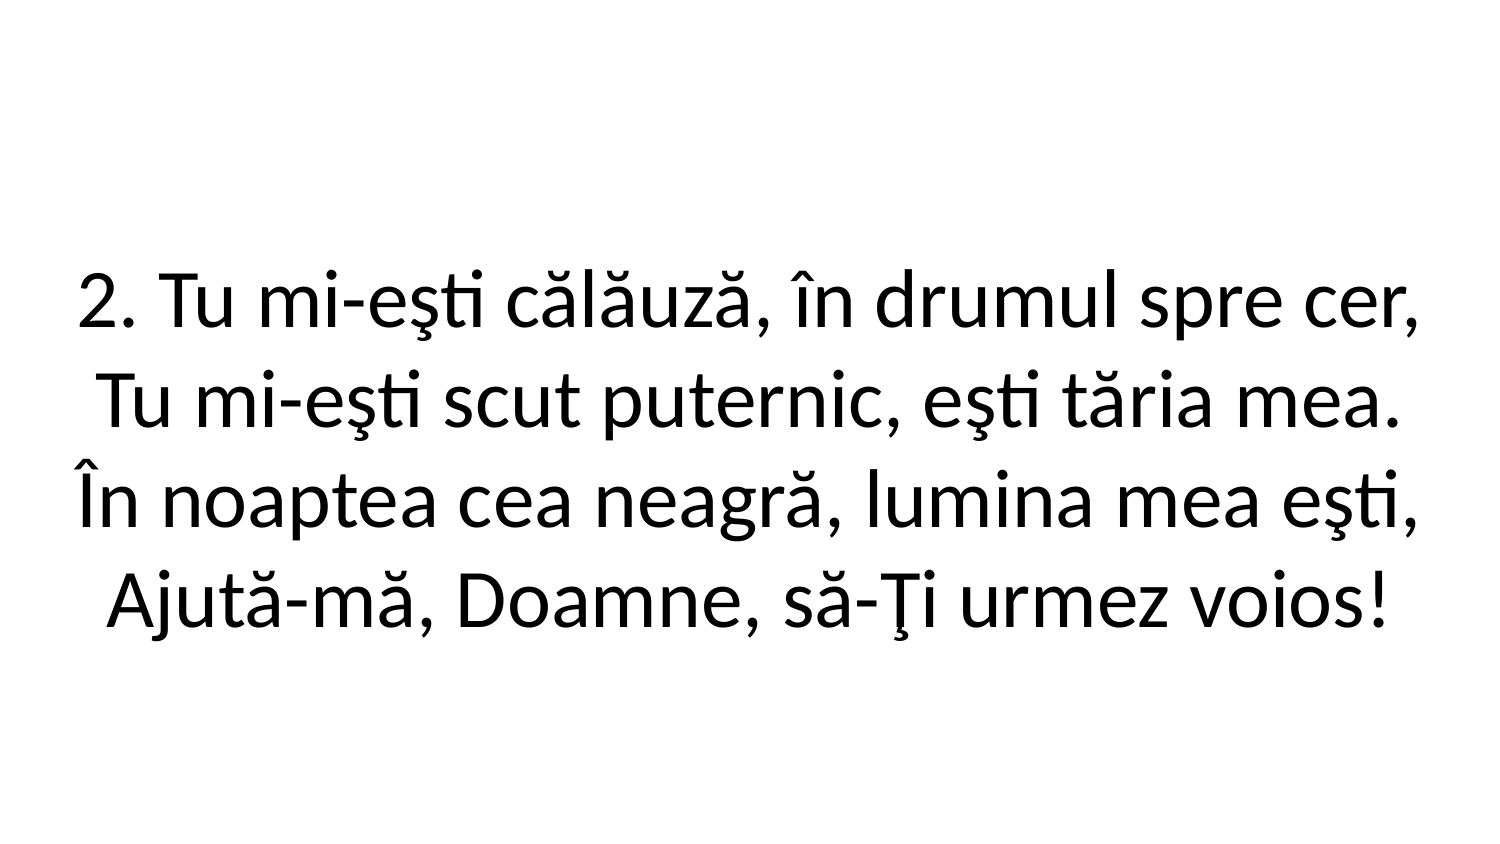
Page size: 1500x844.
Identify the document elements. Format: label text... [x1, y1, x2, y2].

text_box 2. Tu mi-eşti călăuză, în drumul spre cer, Tu mi-eşti scut puternic, eşti tăria mea. În noaptea cea neagră, lumina mea eşti, Ajută-mă, Doamne, să-Ţi urmez voios! [61, 192, 1439, 652]
